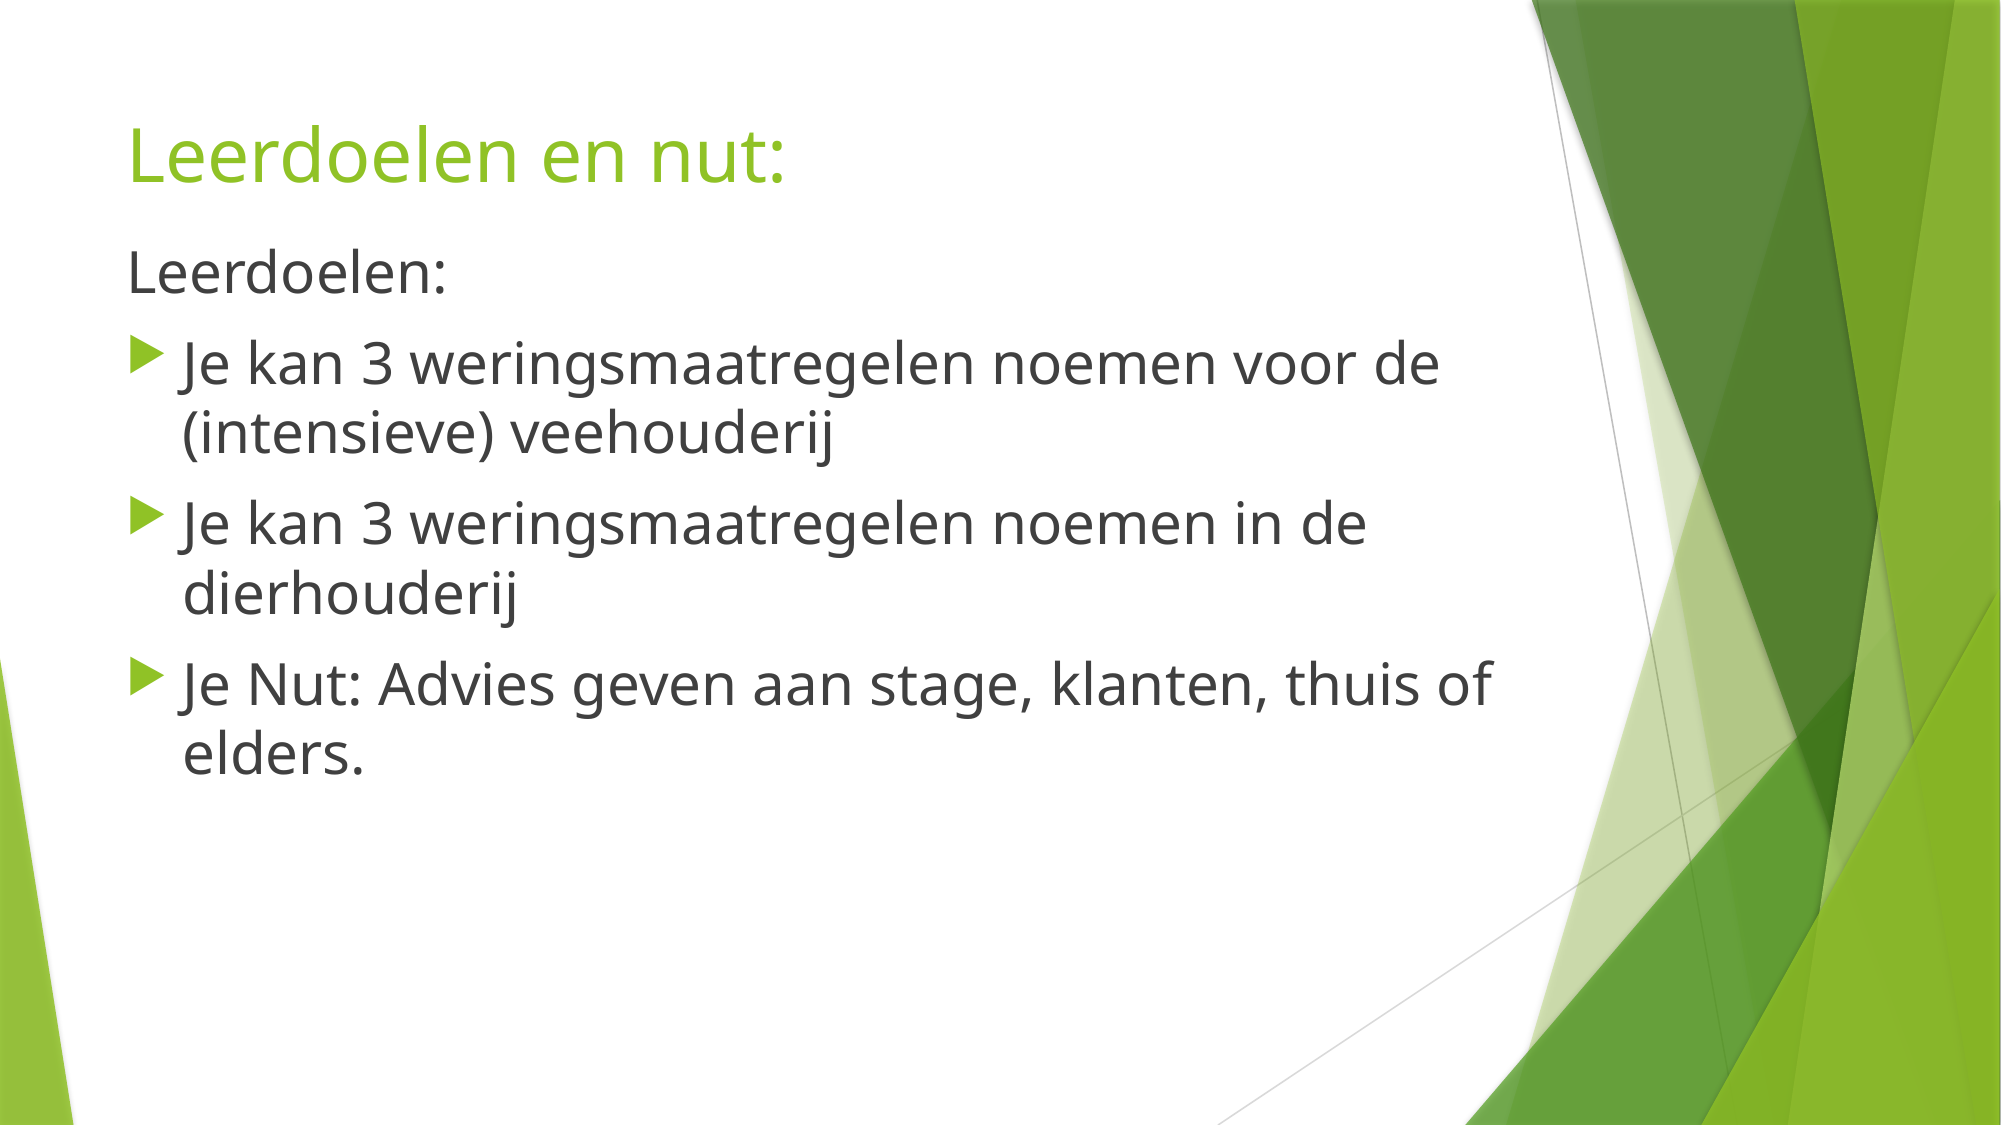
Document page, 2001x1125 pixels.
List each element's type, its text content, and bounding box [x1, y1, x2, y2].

list Leerdoelen: Je kan 3 weringsmaatregelen noemen voor de (intensieve) veehouderij Je kan 3 weringsmaatregelen noemen in de dierhouderij Je Nut: Advies geven aan stage, klanten, thuis of elders. [111, 227, 1522, 865]
title Leerdoelen en nut: [111, 99, 1522, 227]
